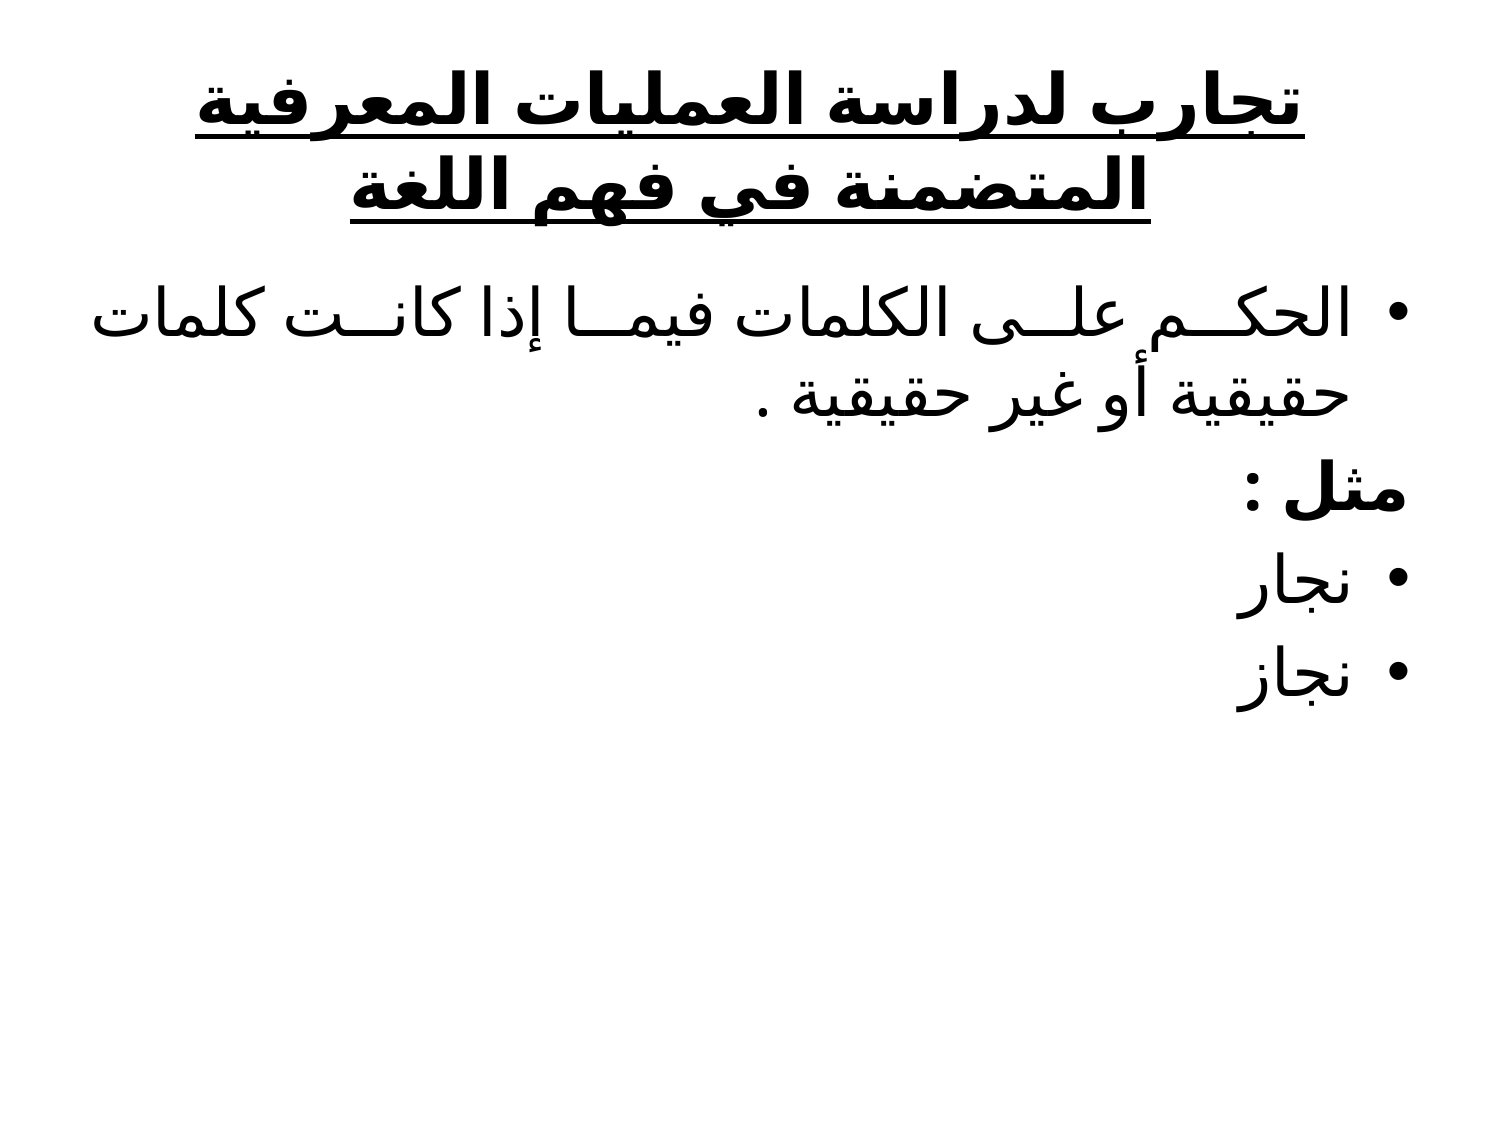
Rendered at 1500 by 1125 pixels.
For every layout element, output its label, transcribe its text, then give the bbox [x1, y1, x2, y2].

title تجارب لدراسة العمليات المعرفية المتضمنة في فهم اللغة [75, 45, 1425, 233]
list الحكم على الكلمات فيما إذا كانت كلمات حقيقية أو غير حقيقية . مثل : نجار نجاز [75, 262, 1425, 1005]
